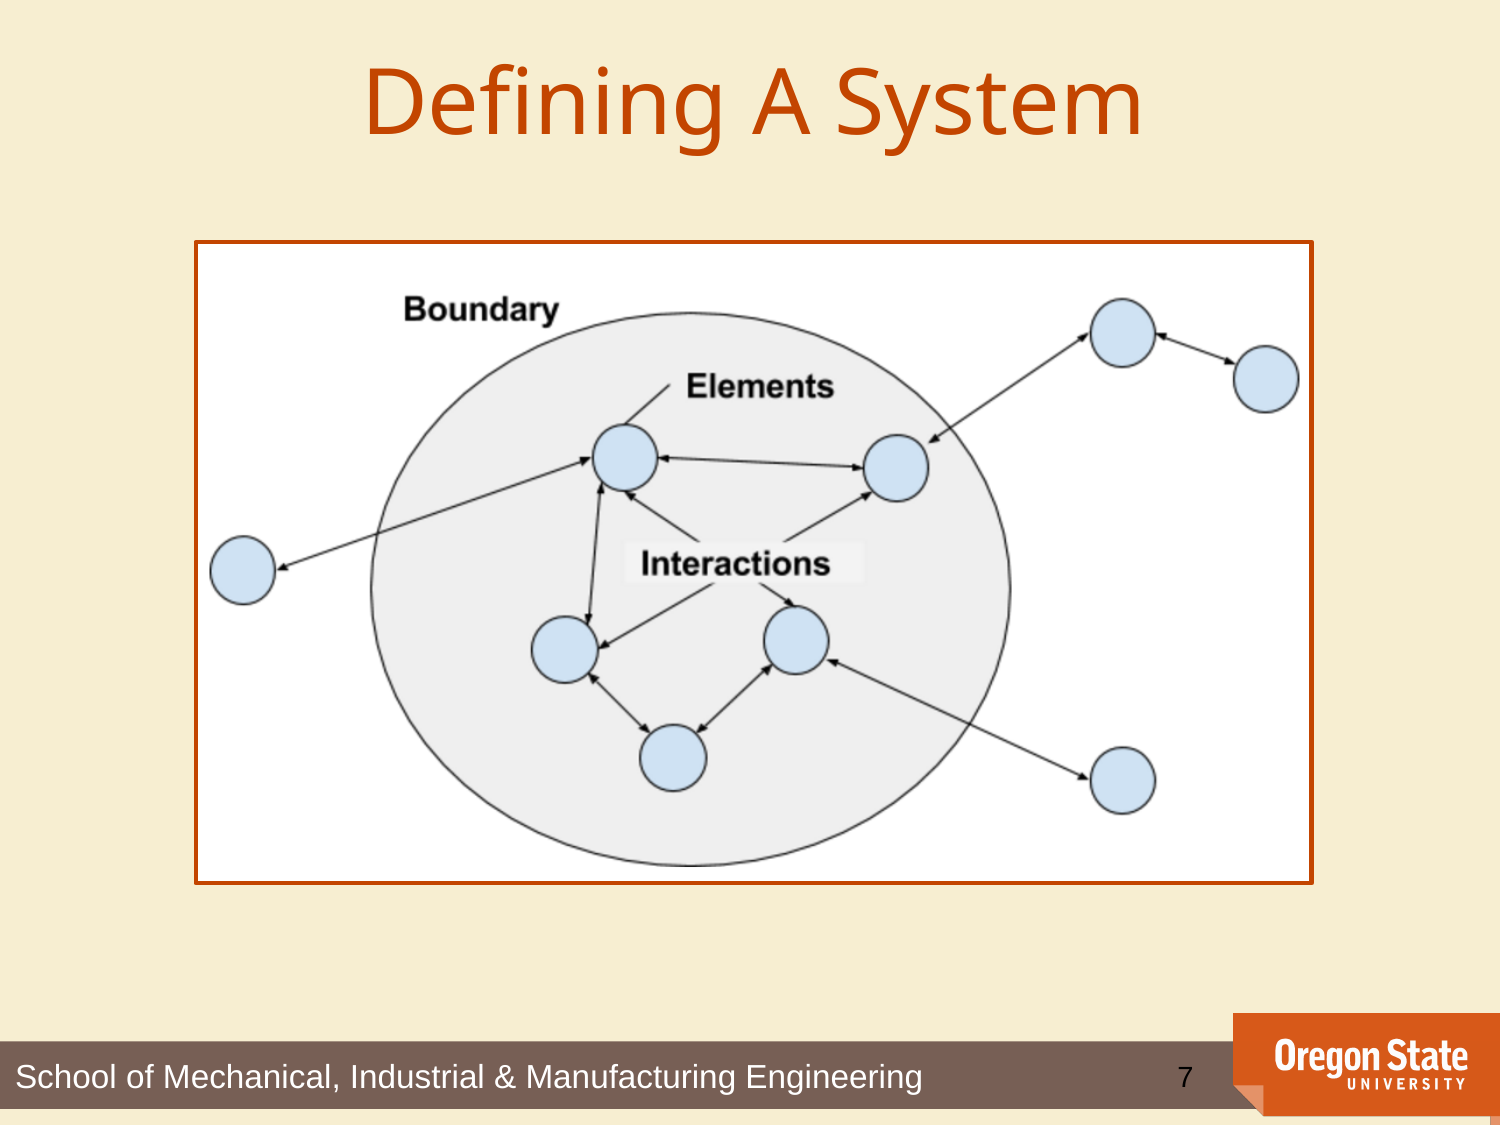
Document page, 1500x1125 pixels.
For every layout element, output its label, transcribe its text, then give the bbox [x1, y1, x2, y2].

picture [197, 244, 1310, 881]
title Defining A System [45, 37, 1463, 158]
picture [1233, 1013, 1500, 1125]
slide_number ‹#› [1162, 1046, 1231, 1107]
